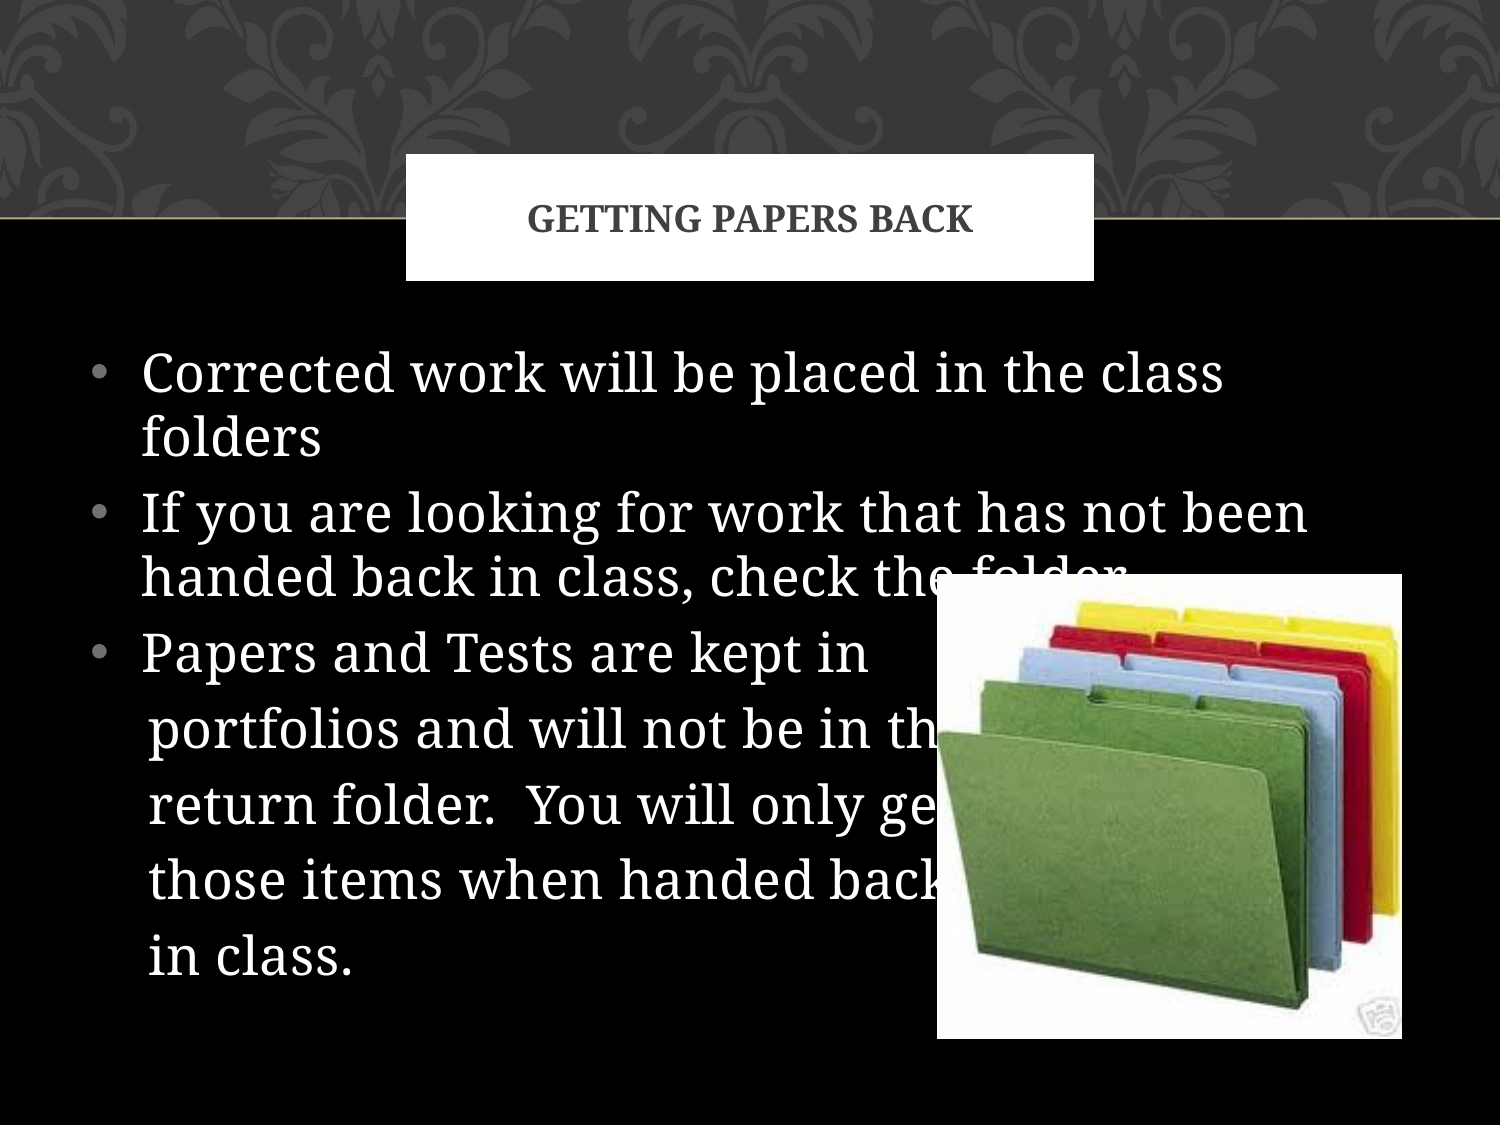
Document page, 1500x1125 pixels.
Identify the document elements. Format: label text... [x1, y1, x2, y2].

title Getting papers back [406, 154, 1094, 281]
list Corrected work will be placed in the class folders If you are looking for work that has not been handed back in class, check the folder. Papers and Tests are kept in portfolios and will not be in the return folder. You will only get those items when handed back in class. [75, 331, 1425, 1000]
picture [937, 574, 1402, 1040]
